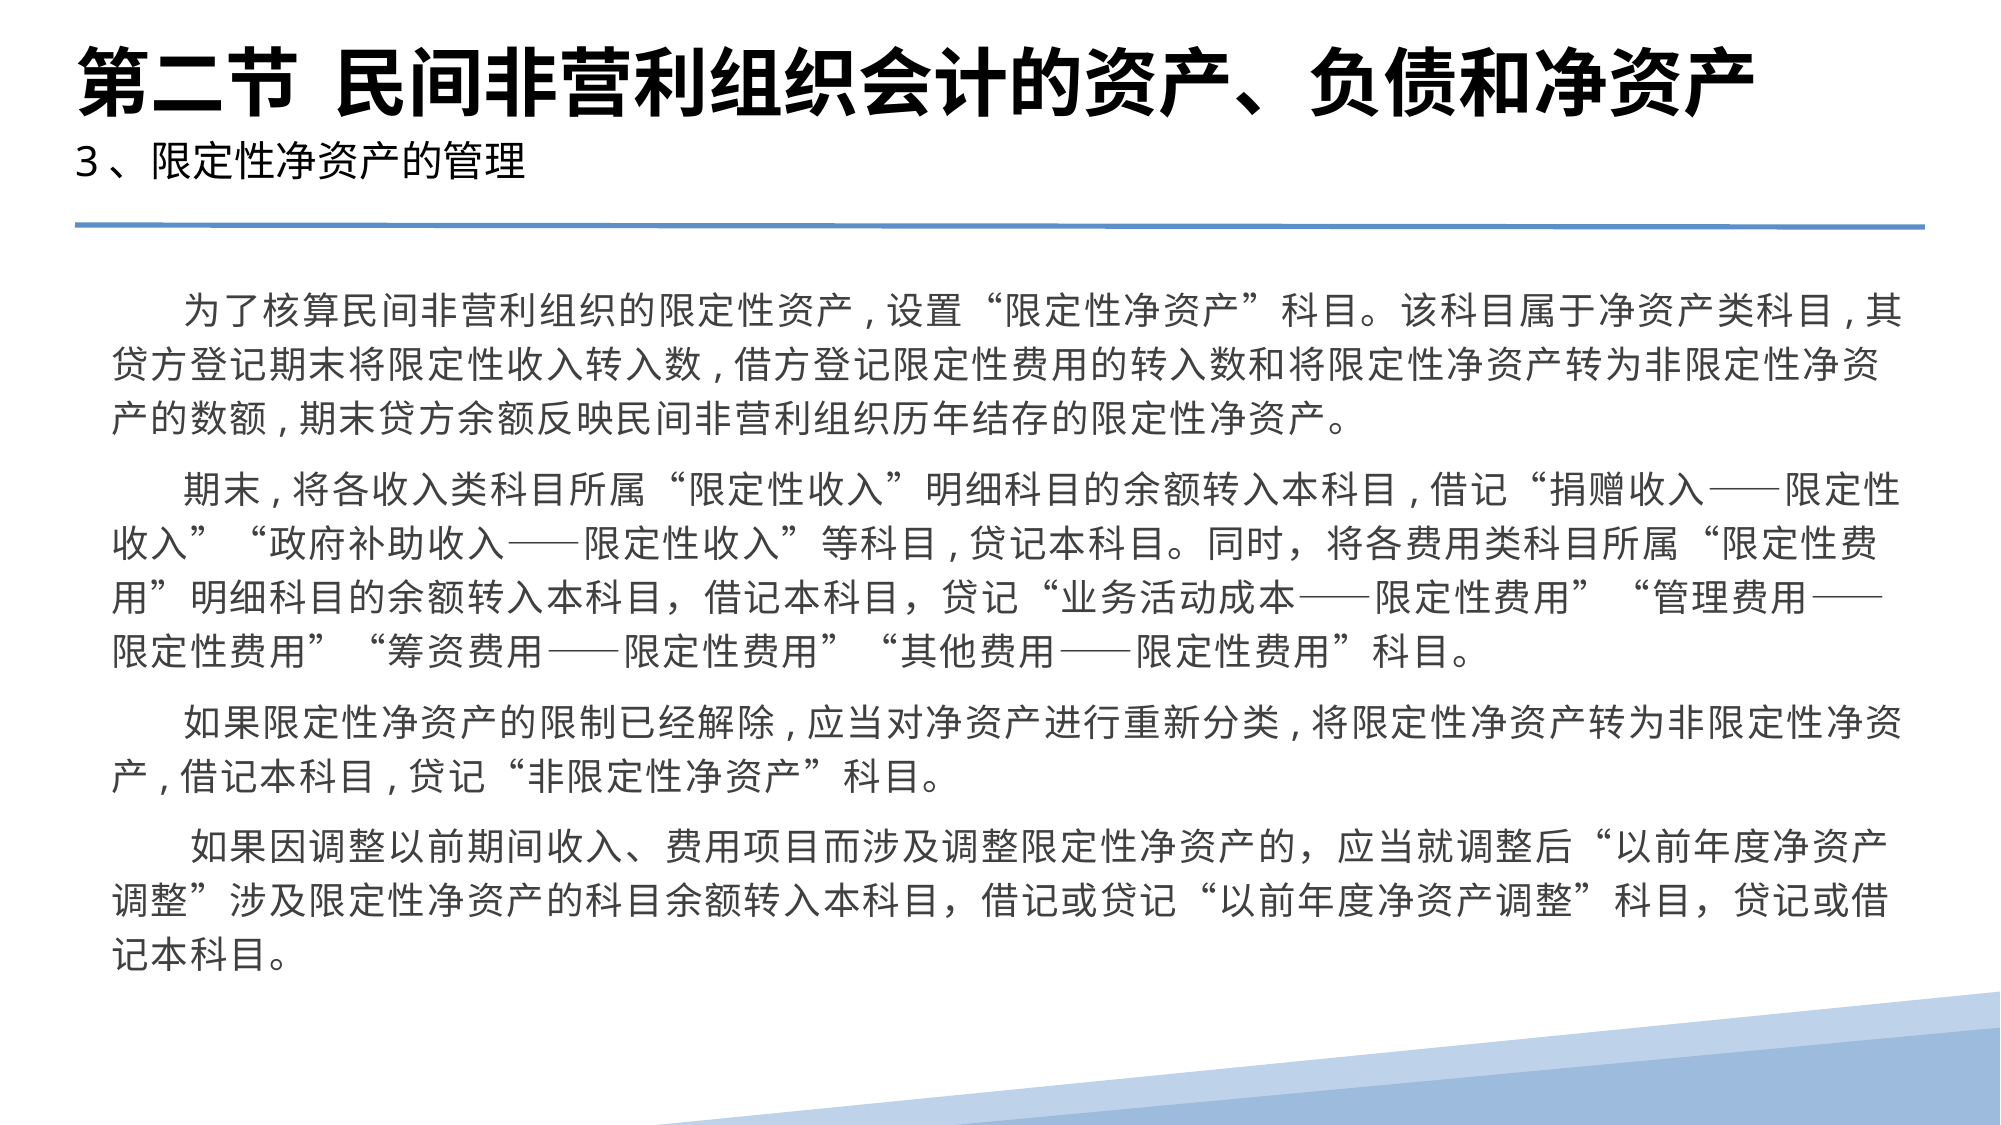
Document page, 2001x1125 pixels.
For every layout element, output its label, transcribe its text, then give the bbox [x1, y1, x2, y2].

text_box 为了核算民间非营利组织的限定性资产,设置“限定性净资产”科目。该科目属于净资产类科目,其贷方登记期末将限定性收入转入数,借方登记限定性费用的转入数和将限定性净资产转为非限定性净资产的数额,期末贷方余额反映民间非营利组织历年结存的限定性净资产。 期末,将各收入类科目所属“限定性收入”明细科目的余额转入本科目,借记“捐赠收入——限定性收入”“政府补助收入——限定性收入”等科目,贷记本科目。同时，将各费用类科目所属“限定性费用”明细科目的余额转入本科目，借记本科目，贷记“业务活动成本——限定性费用”“管理费用——限定性费用”“筹资费用——限定性费用”“其他费用——限定性费用”科目。 如果限定性净资产的限制已经解除,应当对净资产进行重新分类,将限定性净资产转为非限定性净资产,借记本科目,贷记“非限定性净资产”科目。 如果因调整以前期间收入、费用项目而涉及调整限定性净资产的，应当就调整后“以前年度净资产调整”涉及限定性净资产的科目余额转入本科目，借记或贷记“以前年度净资产调整”科目，贷记或借记本科目。 [100, 232, 1925, 1022]
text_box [656, 991, 2000, 1125]
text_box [74, 224, 1925, 228]
text_box 第二节 民间非营利组织会计的资产、负债和净资产 [75, 24, 1925, 124]
text_box 3、限定性净资产的管理 [75, 124, 1925, 200]
